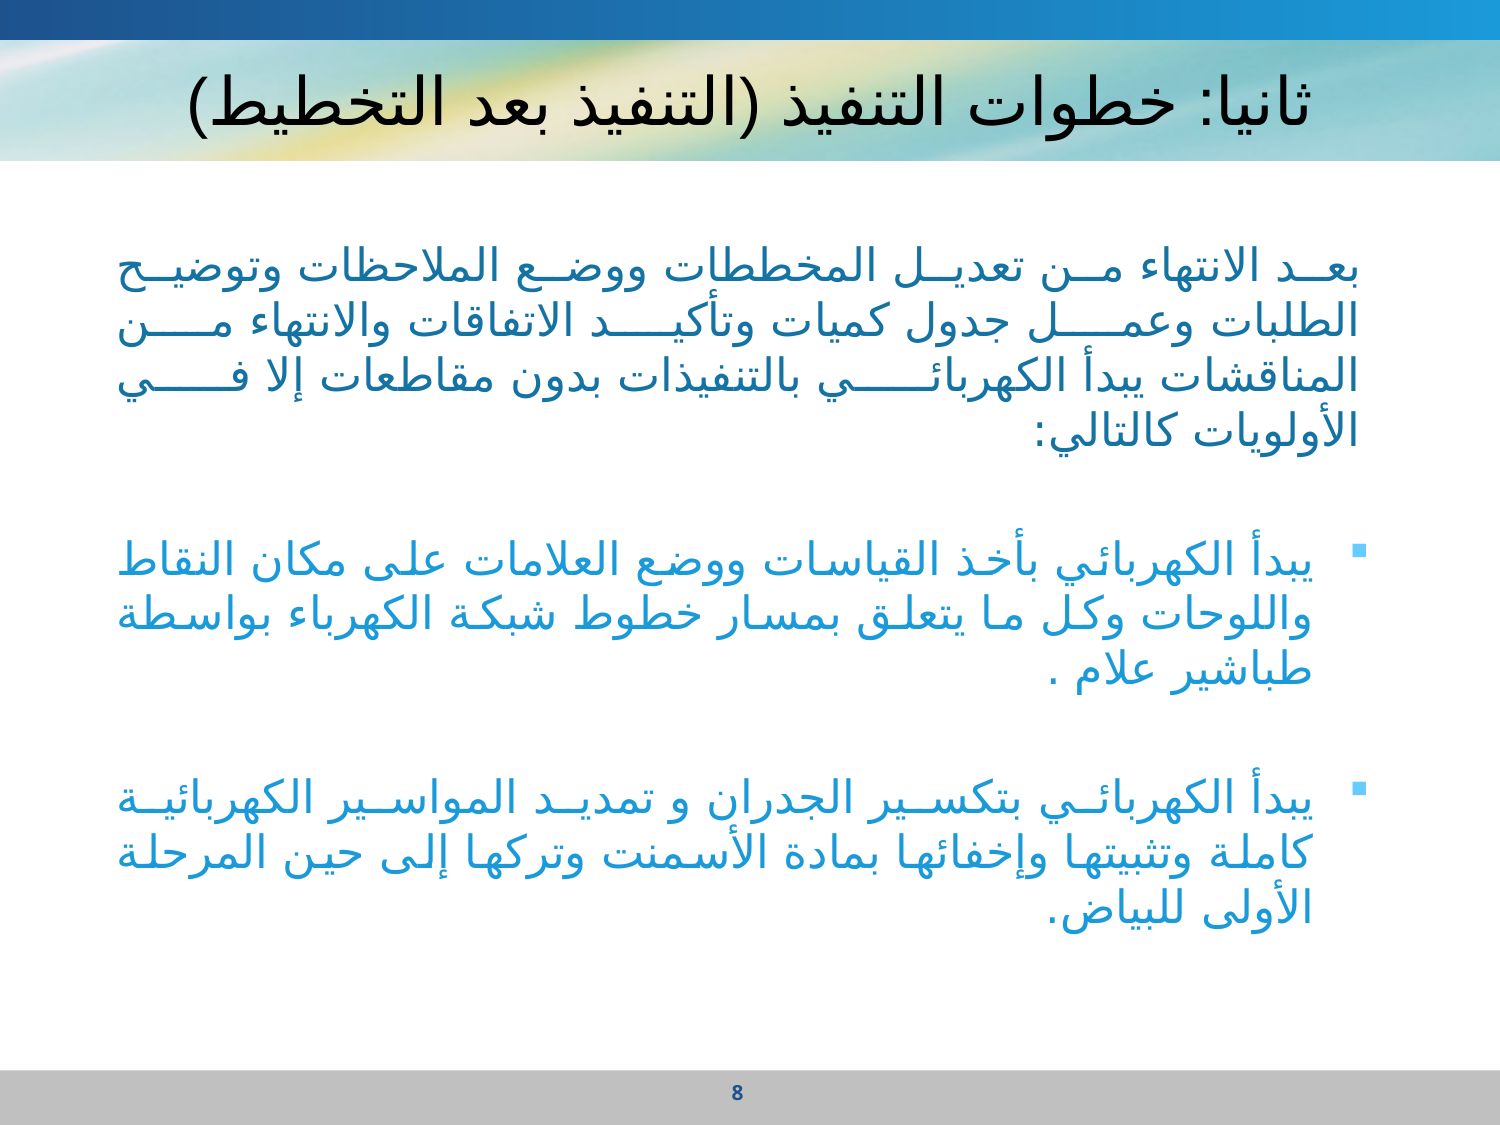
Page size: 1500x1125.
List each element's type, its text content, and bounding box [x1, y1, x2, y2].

slide_number 8 [562, 1072, 913, 1115]
title ثانيا: خطوات التنفيذ (التنفيذ بعد التخطيط) [75, 52, 1425, 145]
list بعد الانتهاء من تعديل المخططات ووضع الملاحظات وتوضيح الطلبات وعمل جدول كميات وتأكيد الاتفاقات والانتهاء من المناقشات يبدأ الكهربائي بالتنفيذات بدون مقاطعات إلا في الأولويات كالتالي: يبدأ الكهربائي بأخذ القياسات ووضع العلامات على مكان النقاط واللوحات وكل ما يتعلق بمسار خطوط شبكة الكهرباء بواسطة طباشير علام . يبدأ الكهربائي بتكسير الجدران و تمديد المواسير الكهربائية كاملة وتثبيتها وإخفائها بمادة الأسمنت وتركها إلى حين المرحلة الأولى للبياض. [101, 228, 1386, 1025]
picture [0, 39, 1500, 161]
